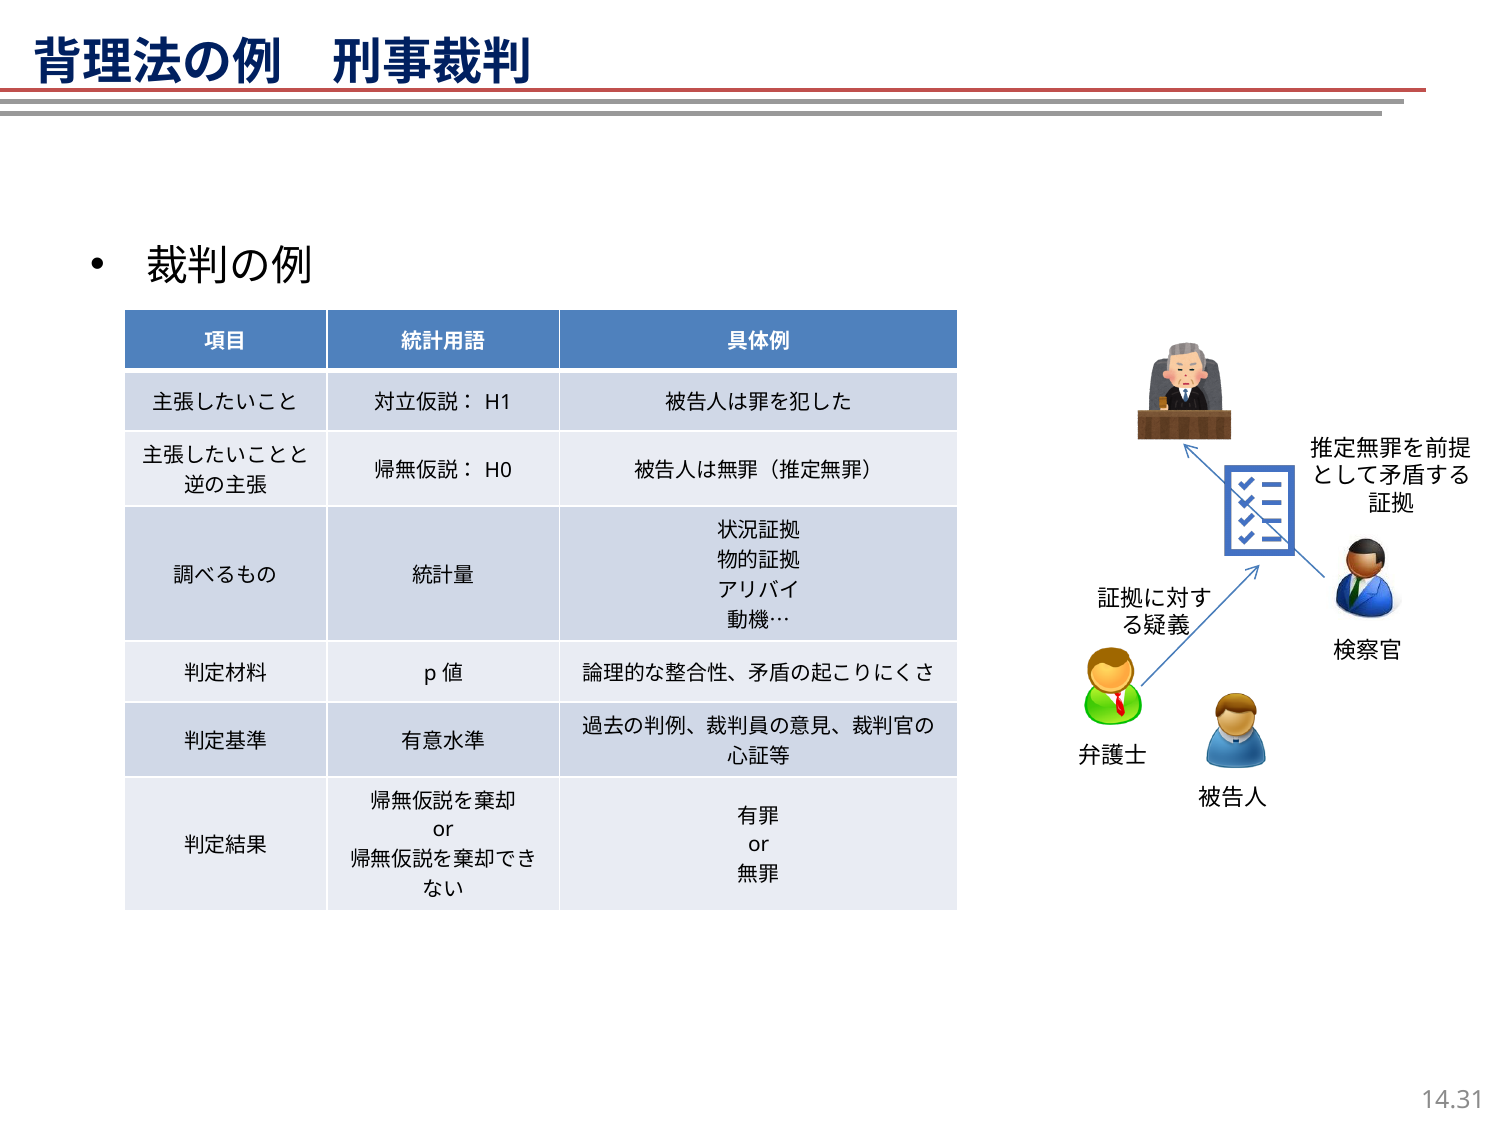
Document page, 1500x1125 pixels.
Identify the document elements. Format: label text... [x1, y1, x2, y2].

table_cell 有罪 or 無罪 [560, 778, 957, 910]
table_header 統計用語 [328, 310, 559, 368]
table_cell 判定材料 [125, 642, 326, 701]
picture [1205, 456, 1315, 565]
table_cell 帰無仮説を棄却 or 帰無仮説を棄却できない [328, 778, 559, 910]
slide_number 30 [1381, 1065, 1500, 1125]
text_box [1140, 564, 1260, 687]
table_cell 論理的な整合性、矛盾の起こりにくさ [560, 642, 957, 701]
table_cell 被告人は罪を犯した [560, 373, 957, 430]
table_cell 判定結果 [125, 778, 326, 910]
table_cell 統計量 [328, 507, 559, 640]
list 裁判の例 [75, 172, 1425, 916]
table_cell 判定基準 [125, 703, 326, 776]
table_cell 被告人は無罪（推定無罪） [560, 432, 957, 505]
picture [1324, 534, 1402, 621]
text_box 背理法の例 刑事裁判 [17, 21, 1459, 151]
text_box 弁護士 [1063, 732, 1163, 776]
picture [1199, 692, 1276, 769]
table_cell 対立仮説：H1 [328, 373, 559, 430]
table_cell 主張したいことと逆の主張 [125, 432, 326, 505]
table_cell 有意水準 [328, 703, 559, 776]
table_cell 過去の判例、裁判員の意見、裁判官の心証等 [560, 703, 957, 776]
text_box 検察官 [1318, 627, 1418, 670]
table_cell 状況証拠 物的証拠 アリバイ 動機… [560, 507, 957, 640]
table_cell 主張したいこと [125, 373, 326, 430]
text_box 証拠に対する疑義 [1081, 576, 1135, 646]
table_header 具体例 [560, 310, 957, 368]
text_box 推定無罪を前提として矛盾する証拠 [1293, 426, 1489, 524]
table_cell p値 [328, 642, 559, 701]
picture [1128, 340, 1238, 444]
table_cell 調べるもの [125, 507, 326, 640]
table_header 項目 [125, 310, 326, 368]
table_cell 帰無仮説：H0 [328, 432, 559, 505]
text_box 被告人 [1183, 775, 1283, 818]
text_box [1182, 443, 1325, 578]
picture [1084, 647, 1142, 725]
